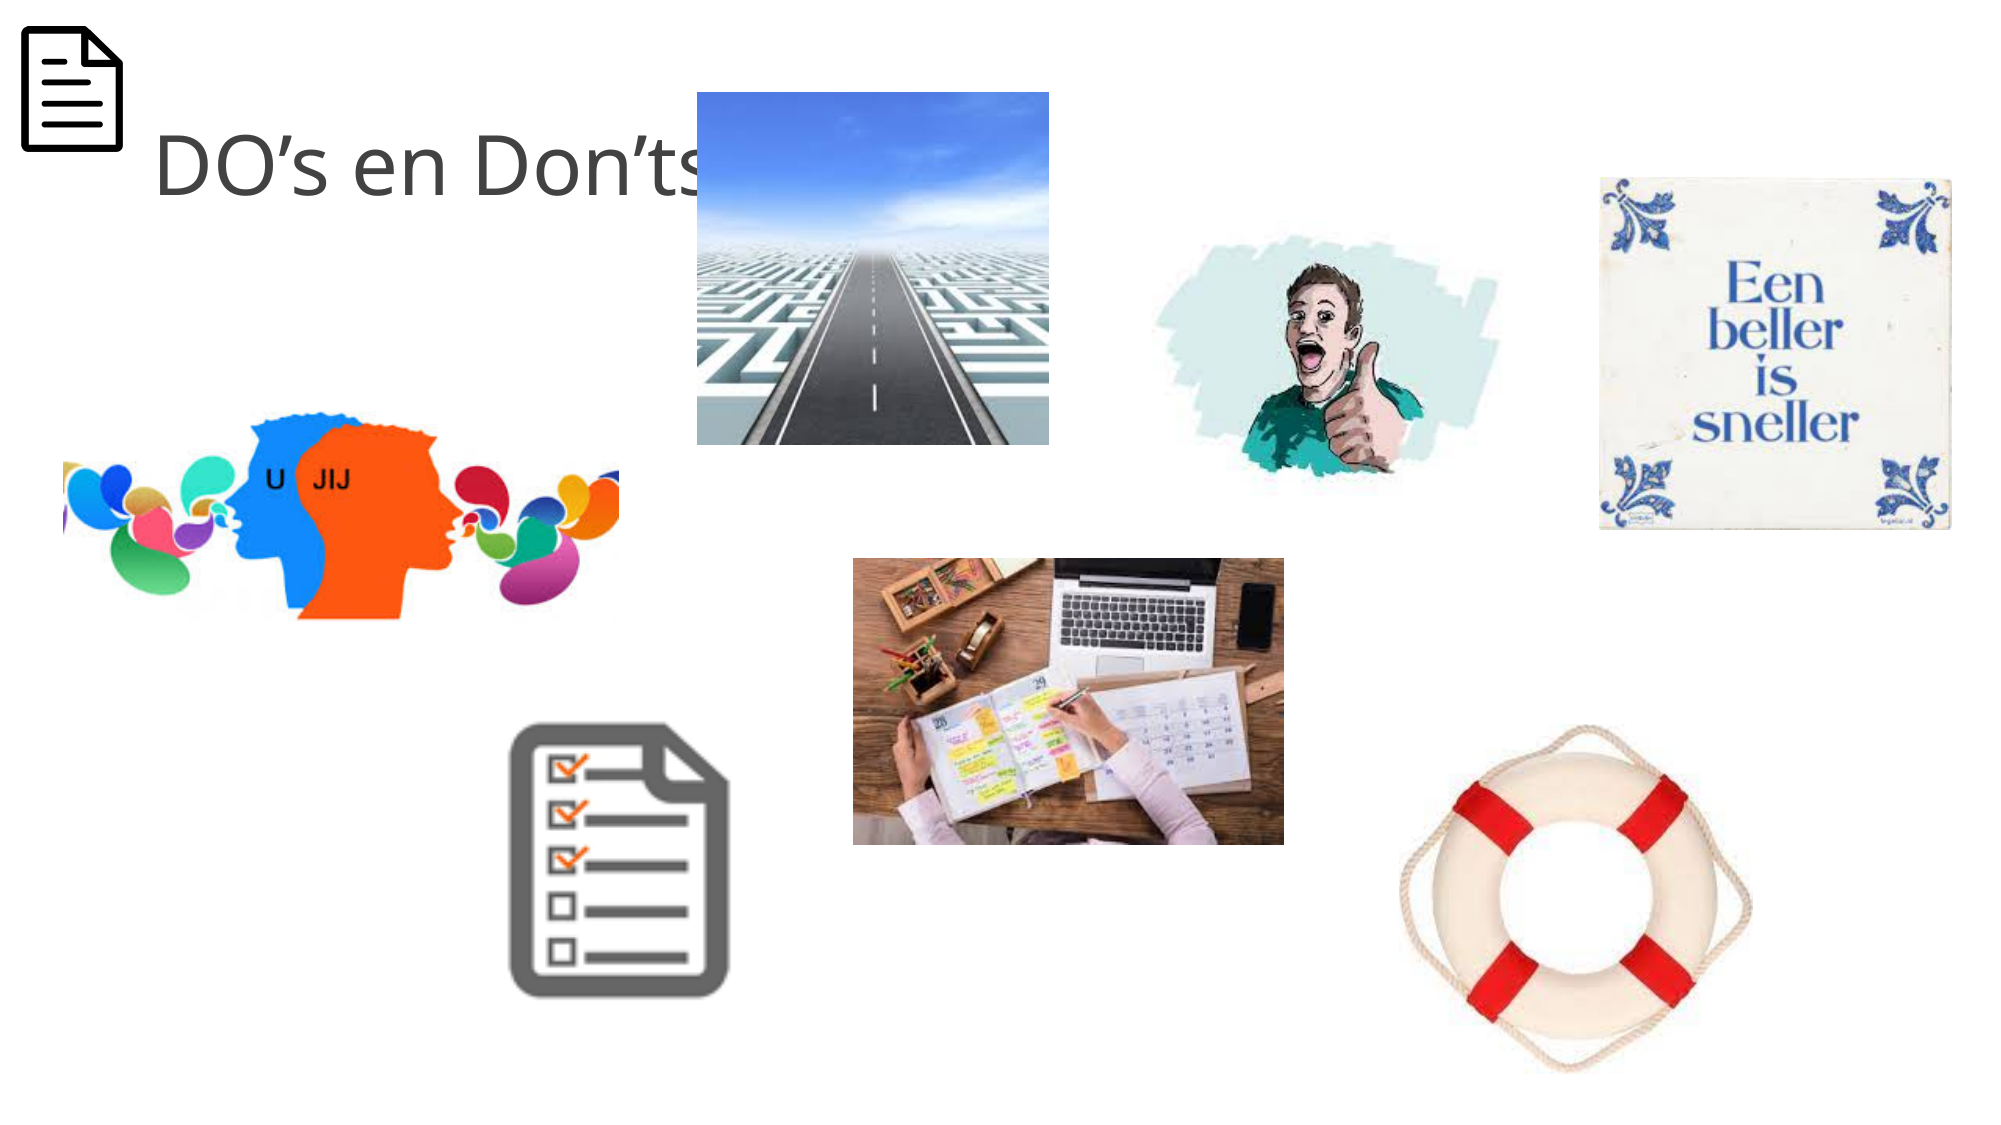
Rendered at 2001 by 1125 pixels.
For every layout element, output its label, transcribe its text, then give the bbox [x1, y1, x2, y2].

picture [697, 92, 1050, 445]
picture [1127, 220, 1546, 516]
picture [1399, 724, 1754, 1074]
picture [1599, 177, 1952, 530]
picture [63, 399, 619, 622]
picture [21, 26, 123, 152]
title DO’s en Don’ts [137, 59, 1863, 278]
picture [853, 557, 1284, 845]
picture [454, 687, 779, 1014]
